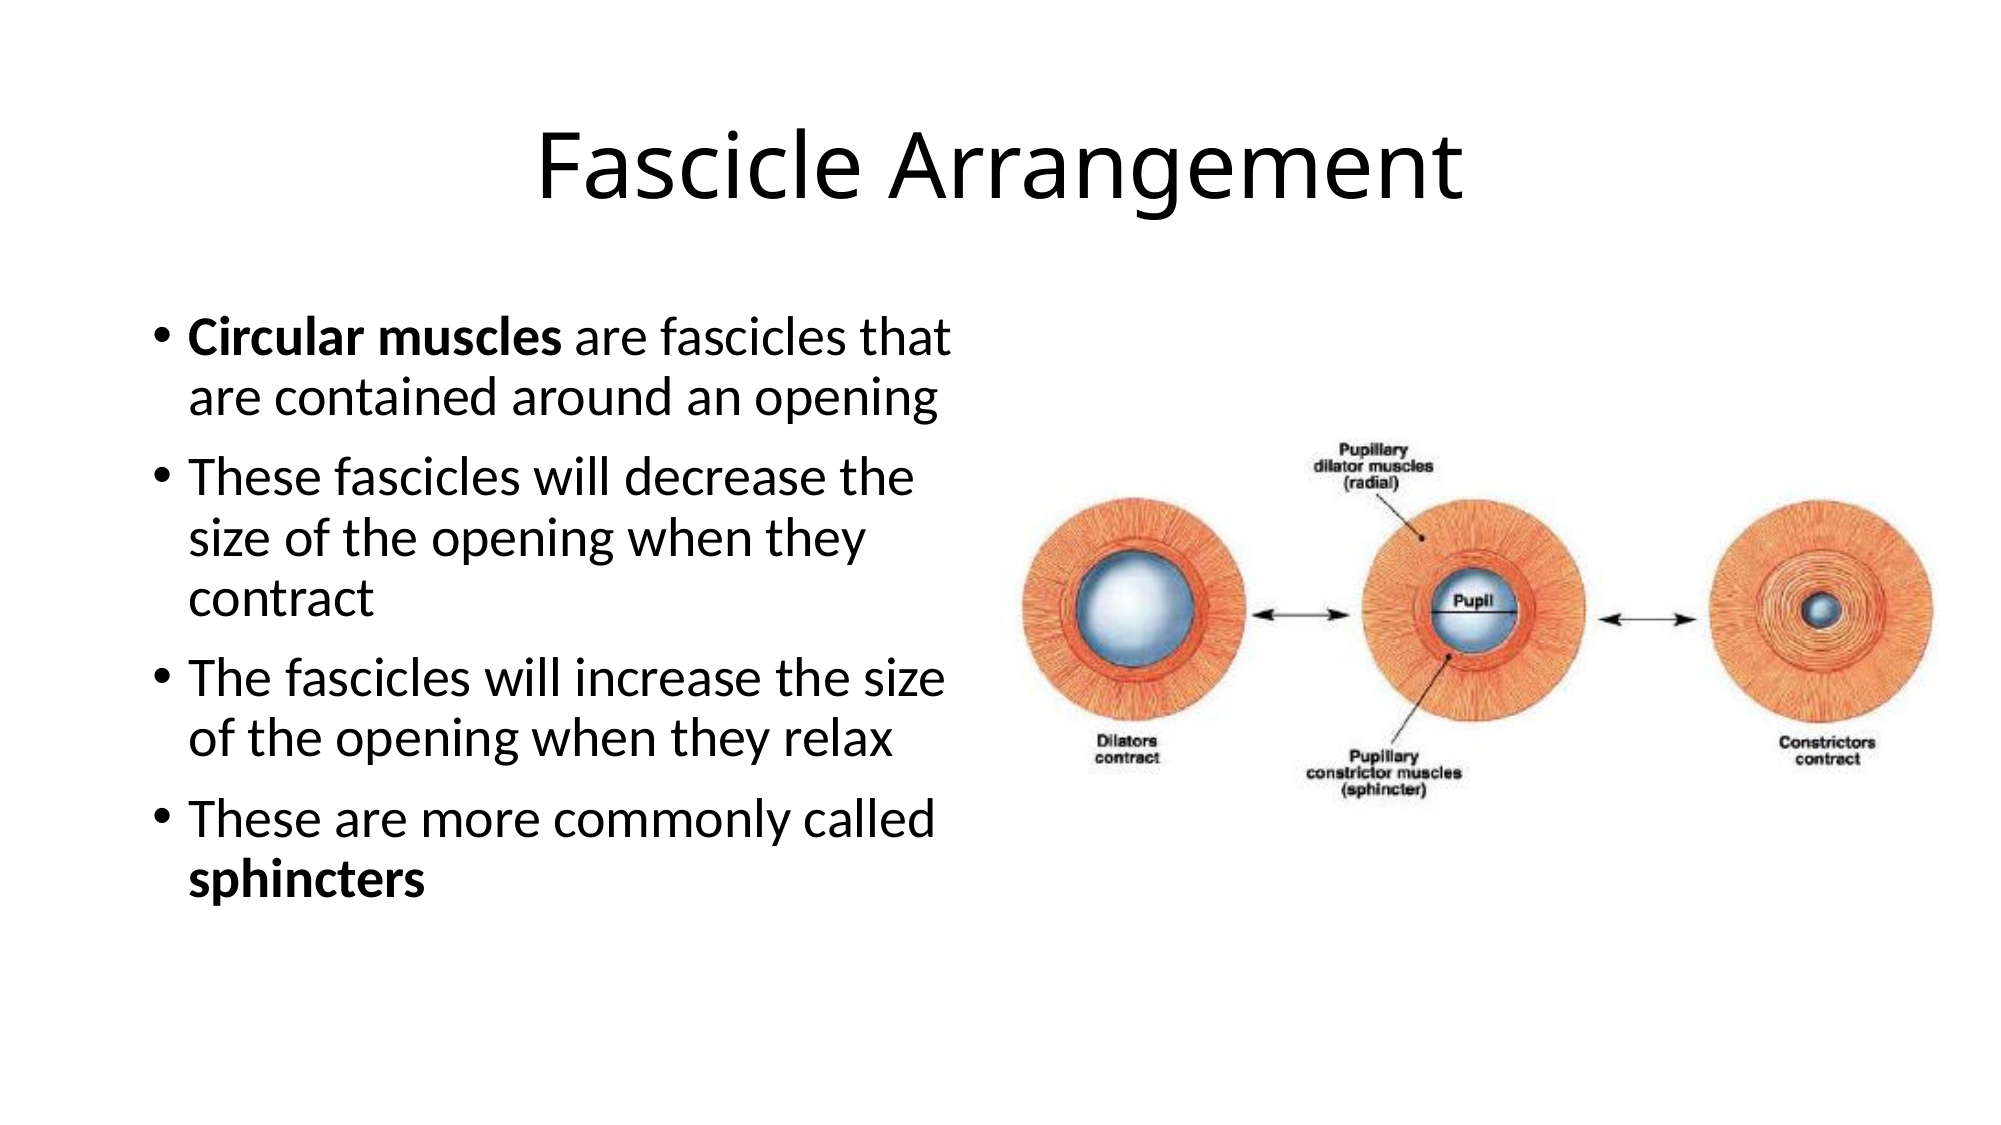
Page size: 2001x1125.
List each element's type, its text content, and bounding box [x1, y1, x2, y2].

title Fascicle Arrangement [137, 59, 1863, 278]
list Circular muscles are fascicles that are contained around an opening These fascicles will decrease the size of the opening when they contract The fascicles will increase the size of the opening when they relax These are more commonly called sphincters [137, 299, 988, 1014]
picture [957, 423, 1958, 826]
